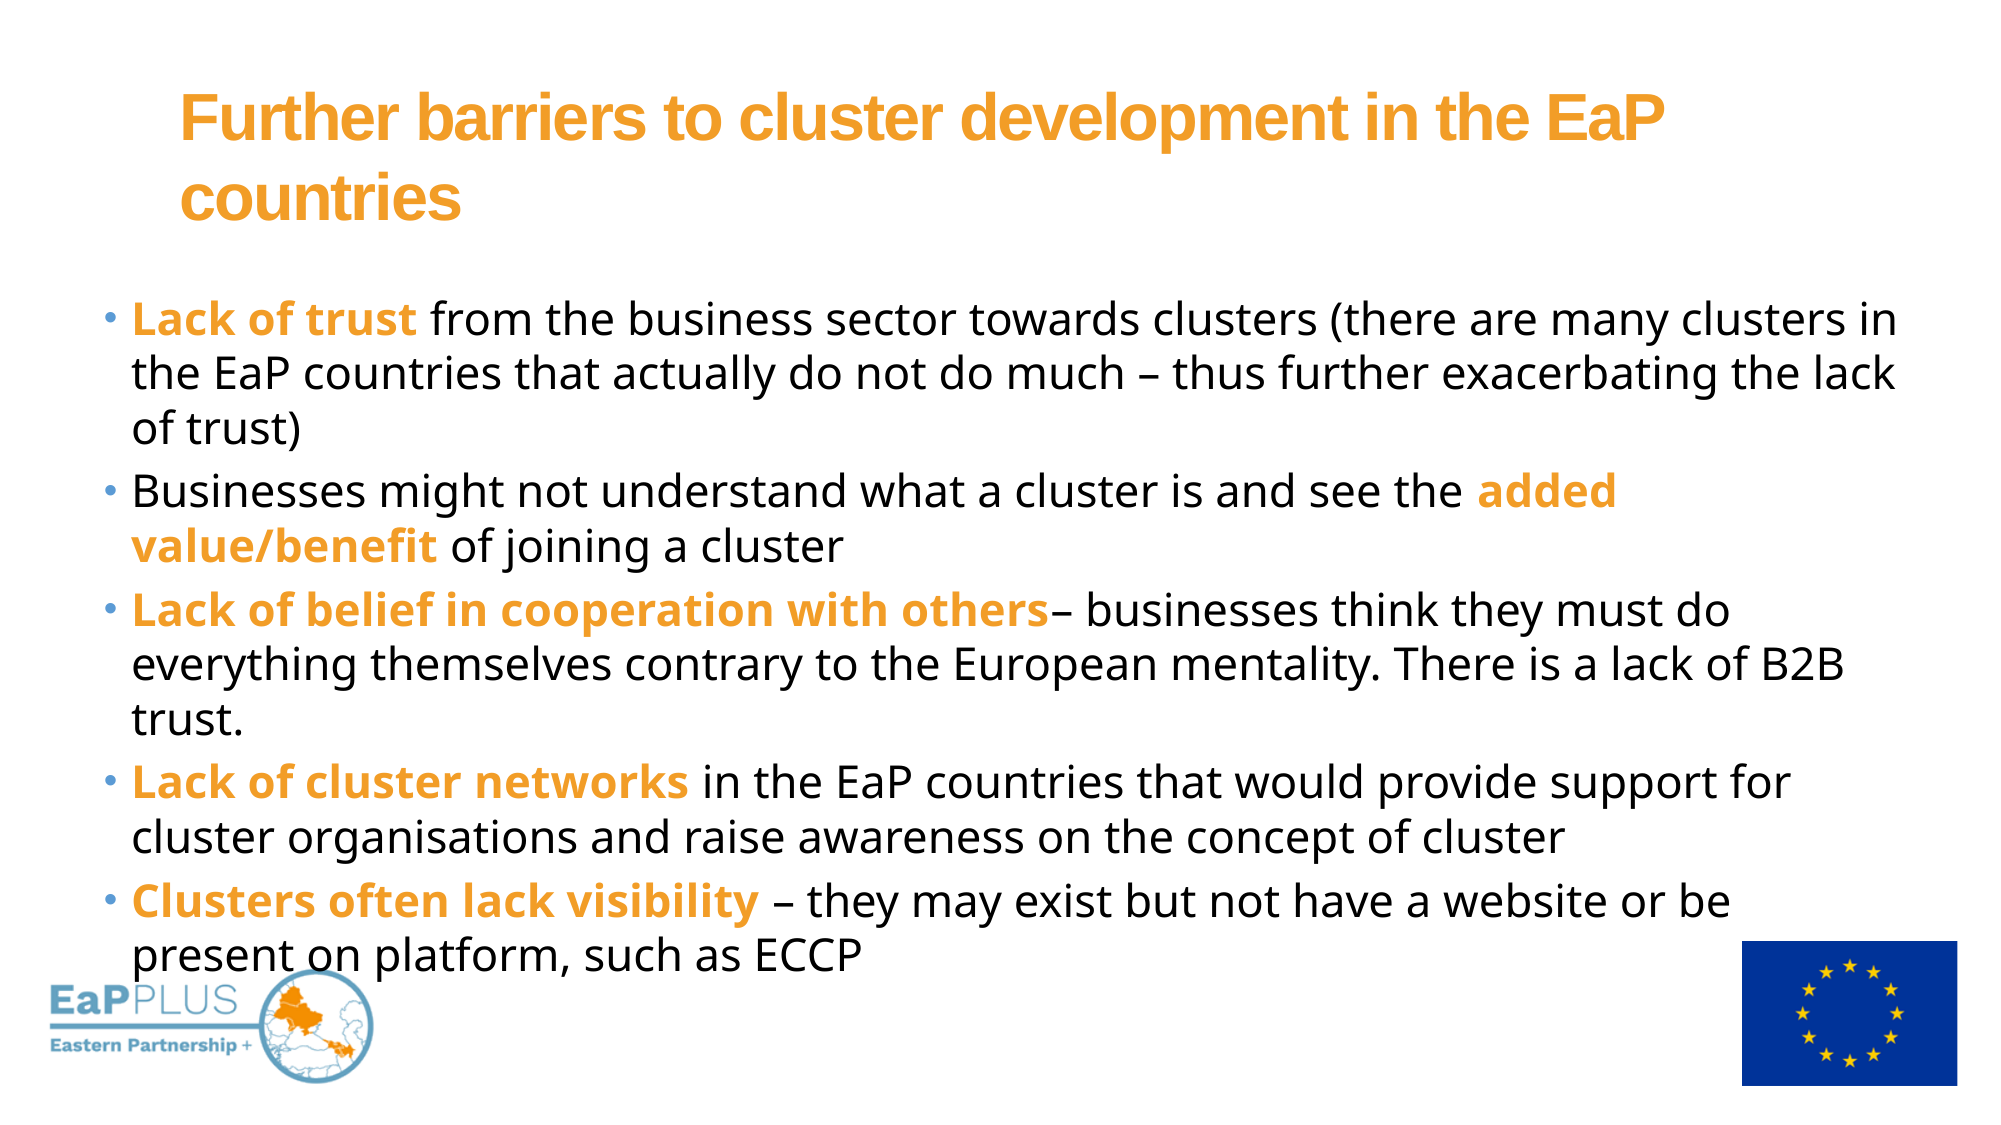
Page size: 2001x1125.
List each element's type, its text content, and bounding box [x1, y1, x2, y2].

text_box Further barriers to cluster development in the EaP countries [164, 72, 1921, 235]
text_box Lack of trust from the business sector towards clusters (there are many clusters in the EaP countries that actually do not do much – thus further exacerbating the lack of trust) Businesses might not understand what a cluster is and see the added value/benefit of joining a cluster Lack of belief in cooperation with others– businesses think they must do everything themselves contrary to the European mentality. There is a lack of B2B trust. Lack of cluster networks in the EaP countries that would provide support for cluster organisations and raise awareness on the concept of cluster Clusters often lack visibility – they may exist but not have a website or be present on platform, such as ECCP [88, 282, 1921, 996]
picture [0, 921, 423, 1125]
picture [1742, 941, 1958, 1086]
